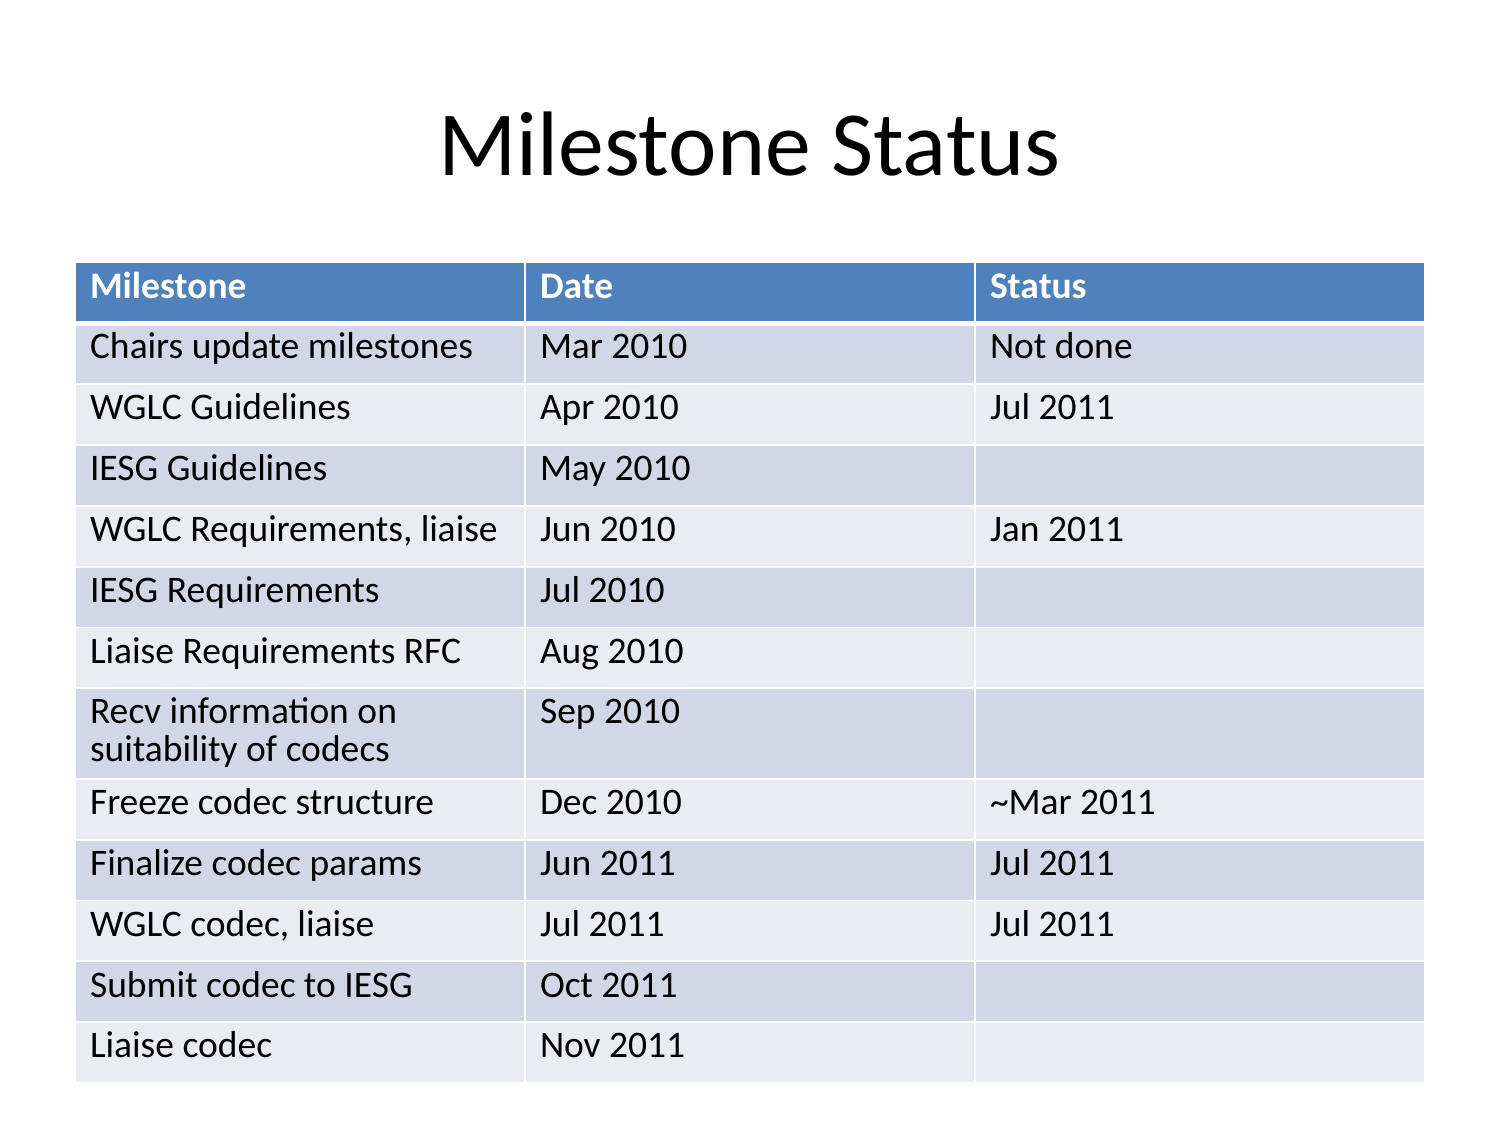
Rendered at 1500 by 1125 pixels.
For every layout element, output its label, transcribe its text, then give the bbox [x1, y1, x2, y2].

table_cell ~Mar 2011 [976, 780, 1424, 839]
table_cell [976, 628, 1424, 687]
table_cell Not done [976, 326, 1424, 383]
table_cell Jun 2010 [526, 507, 974, 566]
table_cell Jul 2011 [976, 385, 1424, 444]
table_cell Aug 2010 [526, 628, 974, 687]
table_cell [976, 568, 1424, 627]
table_header Date [526, 263, 974, 321]
table_cell Jul 2010 [526, 568, 974, 627]
table_header Milestone [76, 263, 524, 321]
table_cell [976, 446, 1424, 505]
table_cell [976, 1023, 1424, 1082]
table_cell Jul 2011 [526, 901, 974, 960]
table_cell Submit codec to IESG [76, 962, 524, 1021]
table_cell Jul 2011 [976, 841, 1424, 900]
table_cell [976, 962, 1424, 1021]
table_cell Freeze codec structure [76, 780, 524, 839]
title Milestone Status [75, 45, 1425, 233]
table_cell [976, 689, 1424, 778]
table_header Status [976, 263, 1424, 321]
table_cell Jul 2011 [976, 901, 1424, 960]
table_cell Recv information on suitability of codecs [76, 689, 524, 778]
table_cell Sep 2010 [526, 689, 974, 778]
table_cell Apr 2010 [526, 385, 974, 444]
table_cell Chairs update milestones [76, 326, 524, 383]
table_cell May 2010 [526, 446, 974, 505]
table_cell Liaise codec [76, 1023, 524, 1082]
table_cell Finalize codec params [76, 841, 524, 900]
table_cell WGLC codec, liaise [76, 901, 524, 960]
table_cell Dec 2010 [526, 780, 974, 839]
table_cell WGLC Guidelines [76, 385, 524, 444]
table_cell WGLC Requirements, liaise [76, 507, 524, 566]
table_cell Jun 2011 [526, 841, 974, 900]
table_cell Nov 2011 [526, 1023, 974, 1082]
table_cell Oct 2011 [526, 962, 974, 1021]
table_cell Jan 2011 [976, 507, 1424, 566]
table_cell IESG Requirements [76, 568, 524, 627]
table_cell Mar 2010 [526, 326, 974, 383]
table_cell Liaise Requirements RFC [76, 628, 524, 687]
table_cell IESG Guidelines [76, 446, 524, 505]
